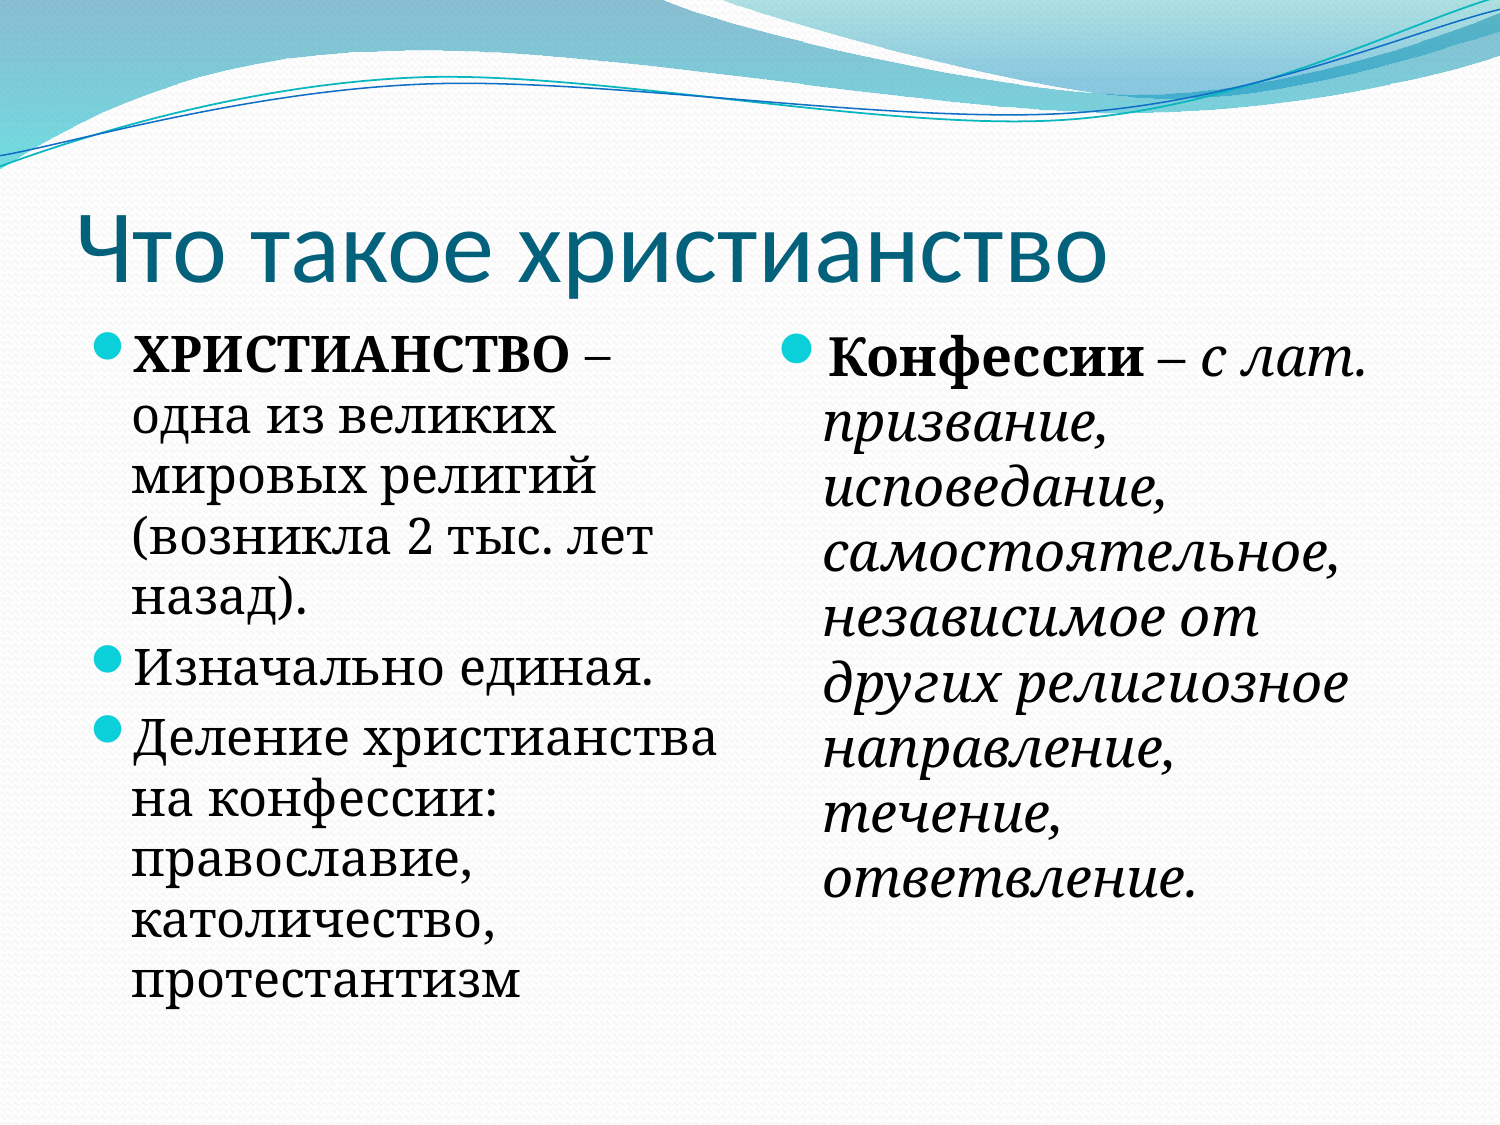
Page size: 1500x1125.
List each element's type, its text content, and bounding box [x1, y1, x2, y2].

list ХРИСТИАНСТВО – одна из великих мировых религий (возникла 2 тыс. лет назад). Изначально единая. Деление христианства на конфессии: православие, католичество, протестантизм [75, 314, 738, 1043]
list Конфессии – с лат. призвание, исповедание, самостоятельное, независимое от других религиозное направление, течение, ответвление. [762, 314, 1425, 1043]
title Что такое христианство [75, 115, 1425, 303]
